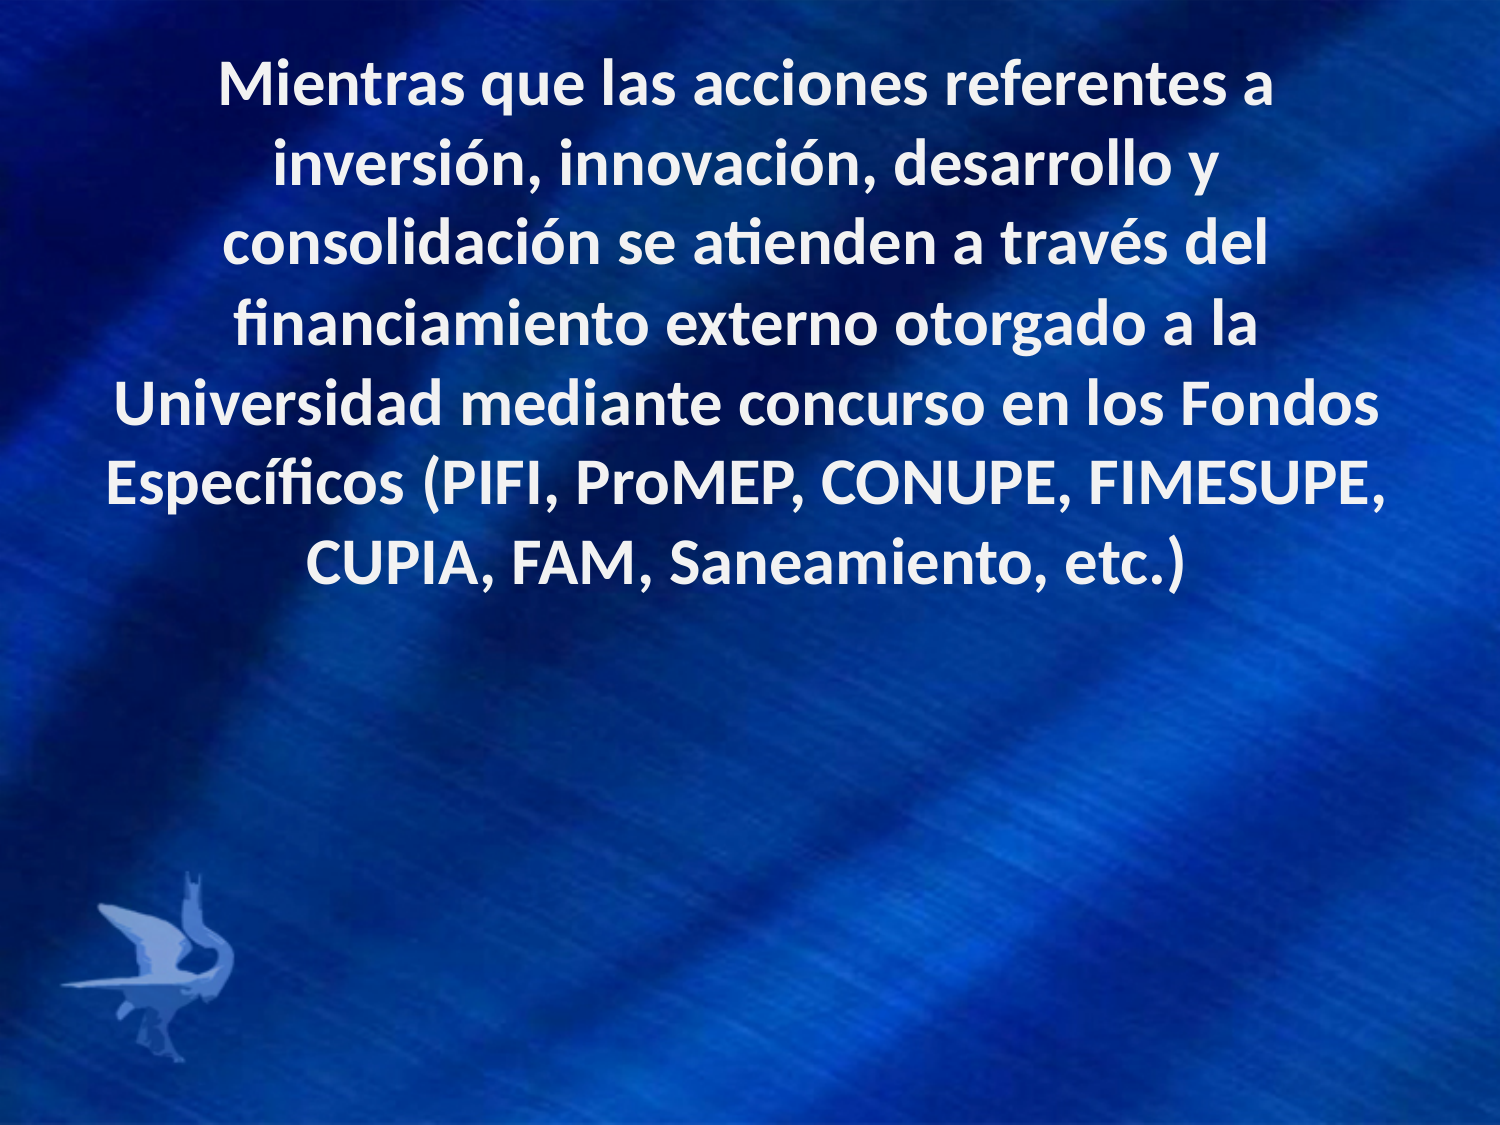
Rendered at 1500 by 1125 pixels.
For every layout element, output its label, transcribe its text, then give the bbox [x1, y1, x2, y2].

list Mientras que las acciones referentes a inversión, innovación, desarrollo y consolidación se atienden a través del financiamiento externo otorgado a la Universidad mediante concurso en los Fondos Específicos (PIFI, ProMEP, CONUPE, FIMESUPE, CUPIA, FAM, Saneamiento, etc.) [76, 30, 1418, 684]
picture [0, 0, 1500, 1125]
